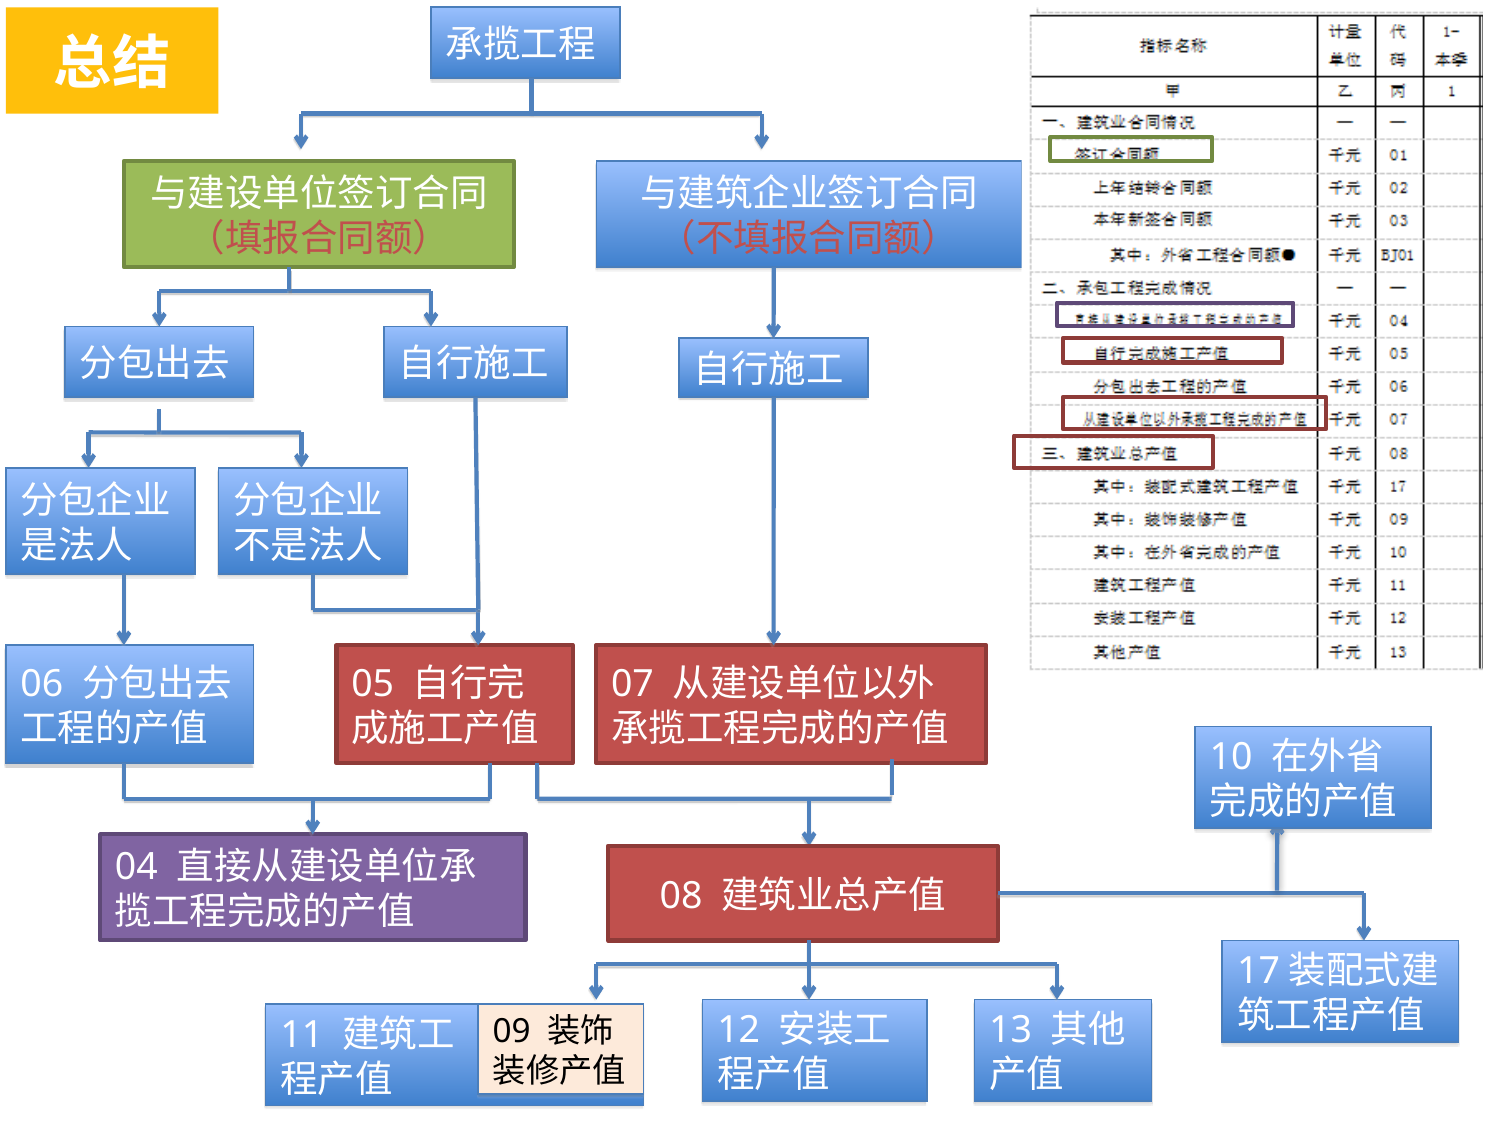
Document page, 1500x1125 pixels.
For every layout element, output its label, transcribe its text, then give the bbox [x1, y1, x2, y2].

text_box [475, 396, 479, 610]
text_box 承揽工程 [430, 7, 620, 79]
text_box 08 建筑业总产值 [606, 844, 1000, 943]
text_box 17装配式建筑工程产值 [1222, 940, 1459, 1043]
text_box 13 其他产值 [974, 999, 1152, 1102]
text_box 分包企业是法人 [5, 467, 195, 575]
text_box 分包企业不是法人 [218, 467, 408, 575]
text_box 总结 [4, 5, 220, 116]
text_box 自行施工 [679, 338, 869, 397]
text_box 05 自行完成施工产值 [334, 643, 575, 765]
text_box 11 建筑工 程产值 [265, 1003, 644, 1106]
text_box 分包出去 [64, 326, 254, 398]
picture [1021, 6, 1484, 671]
text_box 与建设单位签订合同（填报合同额） [122, 159, 516, 269]
text_box [1012, 434, 1016, 470]
text_box 07 从建设单位以外承揽工程完成的产值 [594, 643, 988, 765]
text_box 06 分包出去工程的产值 [5, 645, 254, 764]
text_box 10 在外省完成的产值 [1194, 726, 1432, 829]
text_box 09 装饰装修产值 [477, 1003, 644, 1094]
text_box 自行施工 [383, 326, 567, 398]
text_box 04 直接从建设单位承揽工程完成的产值 [98, 832, 528, 942]
text_box 与建筑企业签订合同（不填报合同额） [596, 160, 1016, 268]
text_box 12 安装工程产值 [702, 999, 927, 1102]
